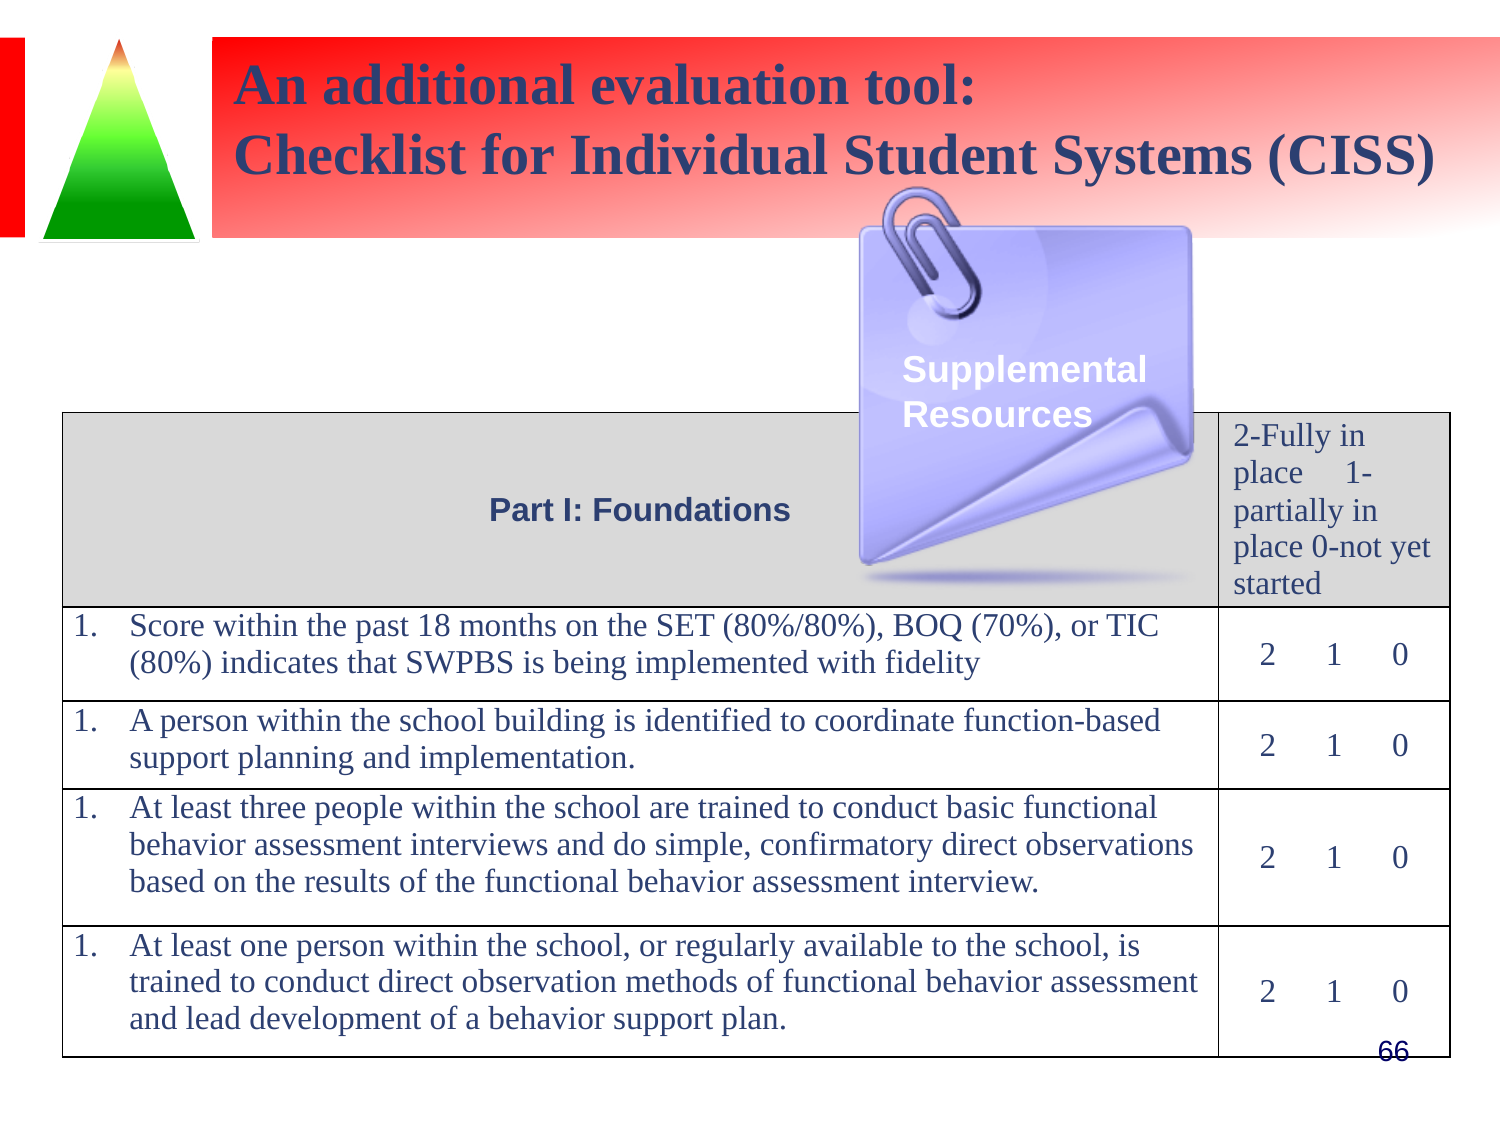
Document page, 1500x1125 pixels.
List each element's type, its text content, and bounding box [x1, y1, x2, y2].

text_box An additional evaluation tool: Checklist for Individual Student Systems (CISS) [218, 38, 1453, 234]
table_cell 2 1 0 [1219, 608, 1449, 700]
table_header Part I: Foundations [63, 413, 784, 606]
table_cell At least one person within the school, or regularly available to the school, is trained to conduct direct observation methods of functional behavior assessment and lead development of a behavior support plan. [63, 927, 1218, 1056]
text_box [787, 149, 1238, 601]
table_cell Score within the past 18 months on the SET (80%/80%), BOQ (70%), or TIC (80%) indicates that SWPBS is being implemented with fidelity [63, 608, 1218, 700]
table_cell 2 1 0 [1219, 790, 1449, 925]
slide_number 66 [1074, 1024, 1426, 1103]
table_cell At least three people within the school are trained to conduct basic functional behavior assessment interviews and do simple, confirmatory direct observations based on the results of the functional behavior assessment interview. [63, 790, 1218, 925]
table_header 2-Fully in place 1-partially in place 0-not yet started [1239, 413, 1449, 606]
table_cell 2 1 0 [1219, 702, 1449, 788]
table_cell A person within the school building is identified to coordinate function-based support planning and implementation. [63, 702, 1218, 788]
table_cell 2 1 0 [1219, 927, 1449, 1056]
picture [37, 30, 200, 243]
